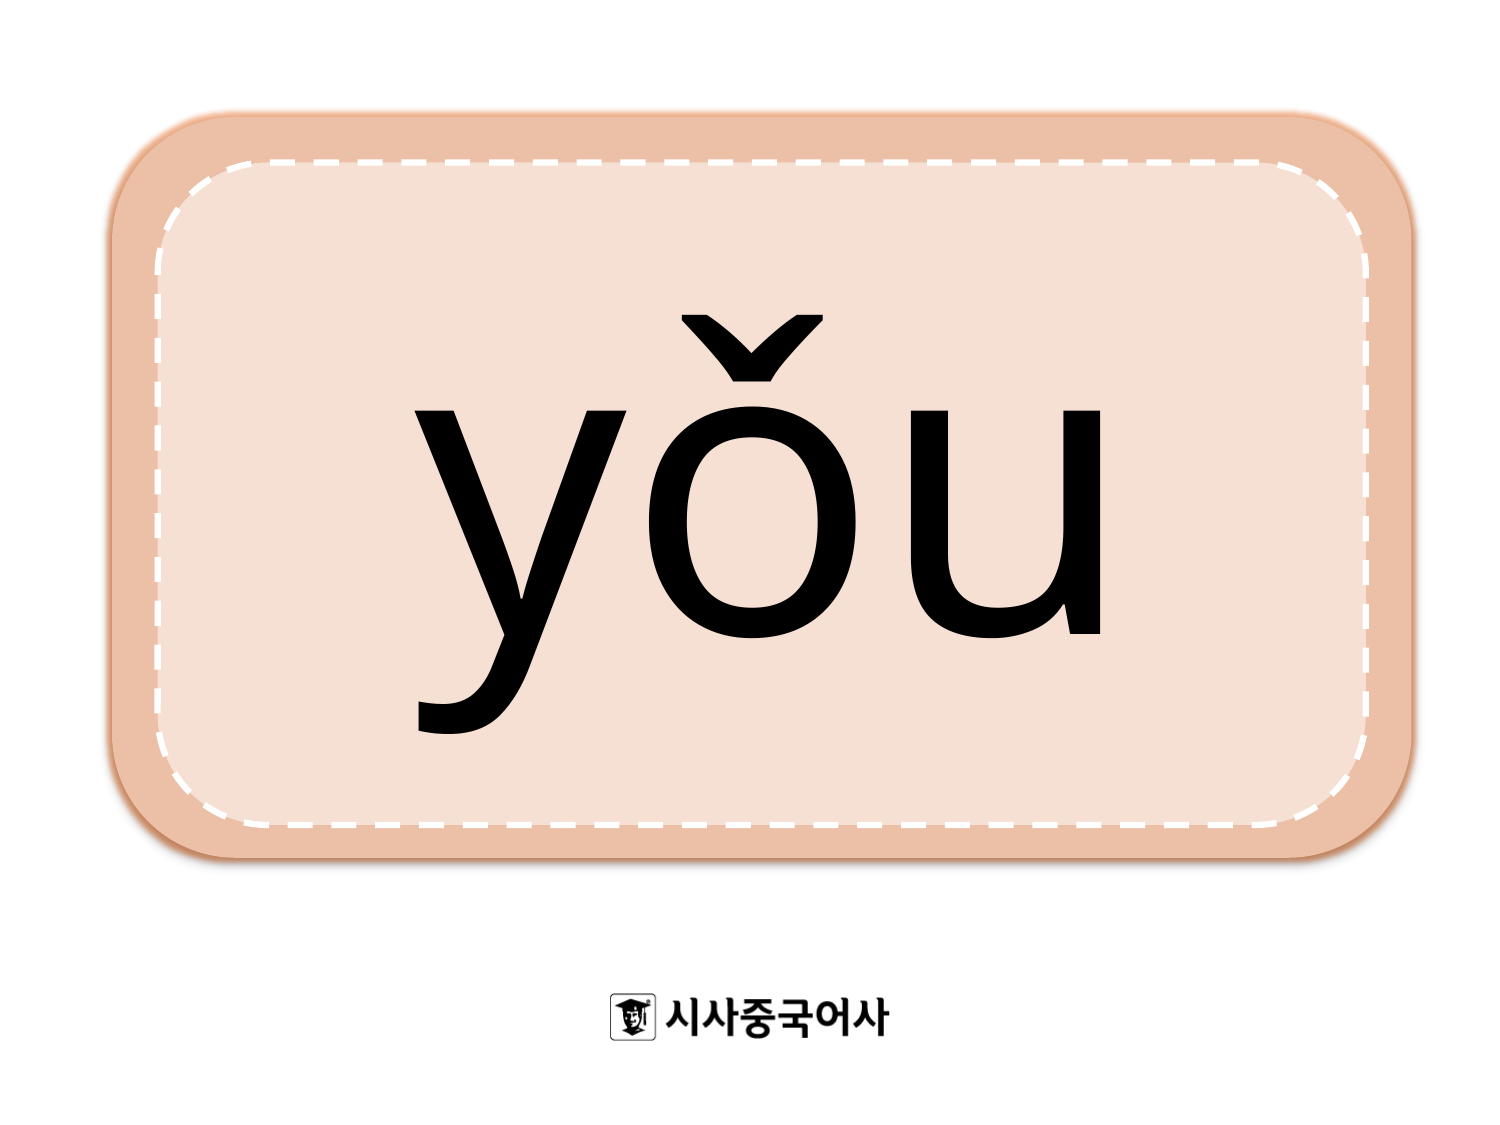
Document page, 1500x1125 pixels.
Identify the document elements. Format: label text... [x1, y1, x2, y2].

text_box yǒu [171, 136, 1380, 799]
picture [602, 987, 898, 1047]
